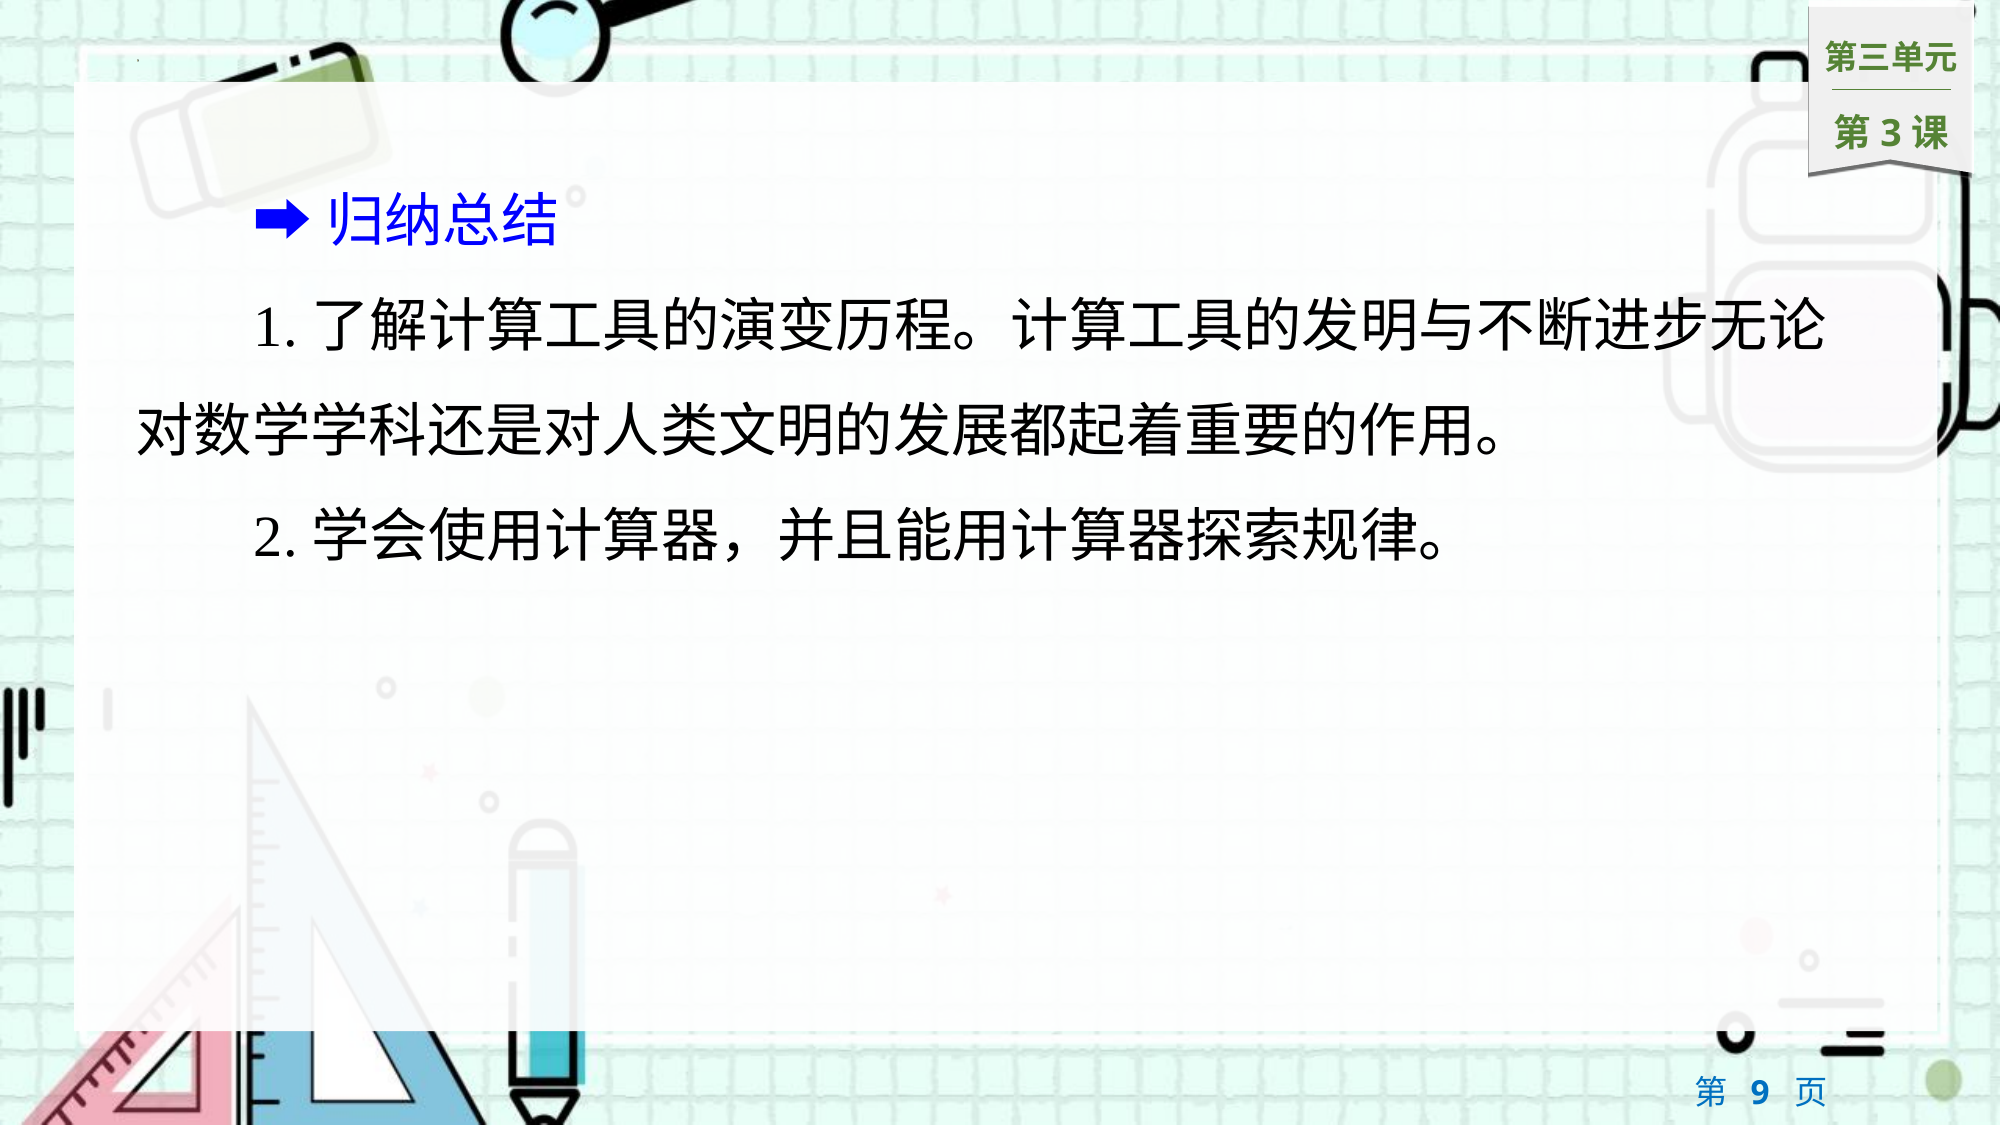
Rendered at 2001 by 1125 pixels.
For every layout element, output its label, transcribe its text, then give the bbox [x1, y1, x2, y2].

picture [1938, 168, 1971, 176]
list ➡归纳总结 1.了解计算工具的演变历程。计算工具的发明与不断进步无论对数学学科还是对人类文明的发展都起着重要的作用。 2.学会使用计算器，并且能用计算器探索规律。 [121, 140, 1844, 1043]
picture [0, 0, 2000, 1125]
